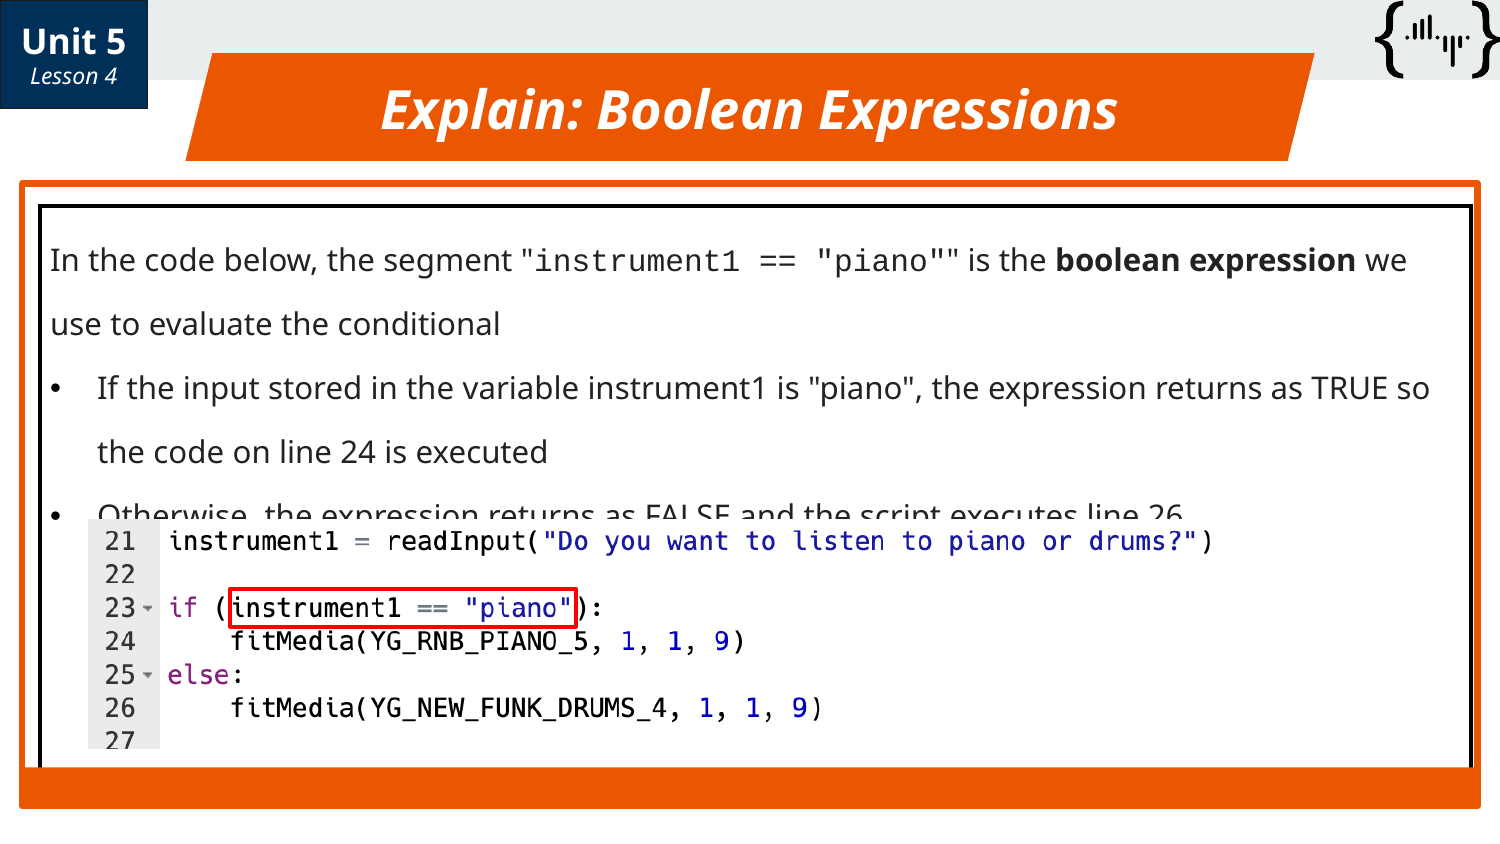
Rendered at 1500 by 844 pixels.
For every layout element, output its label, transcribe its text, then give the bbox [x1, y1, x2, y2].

picture [1374, 0, 1500, 80]
picture [25, 186, 1475, 804]
title Explain: Boolean Expressions [221, 60, 1279, 155]
text_box [185, 53, 1315, 161]
text_box Unit 5 Lesson 4 [0, 0, 148, 109]
